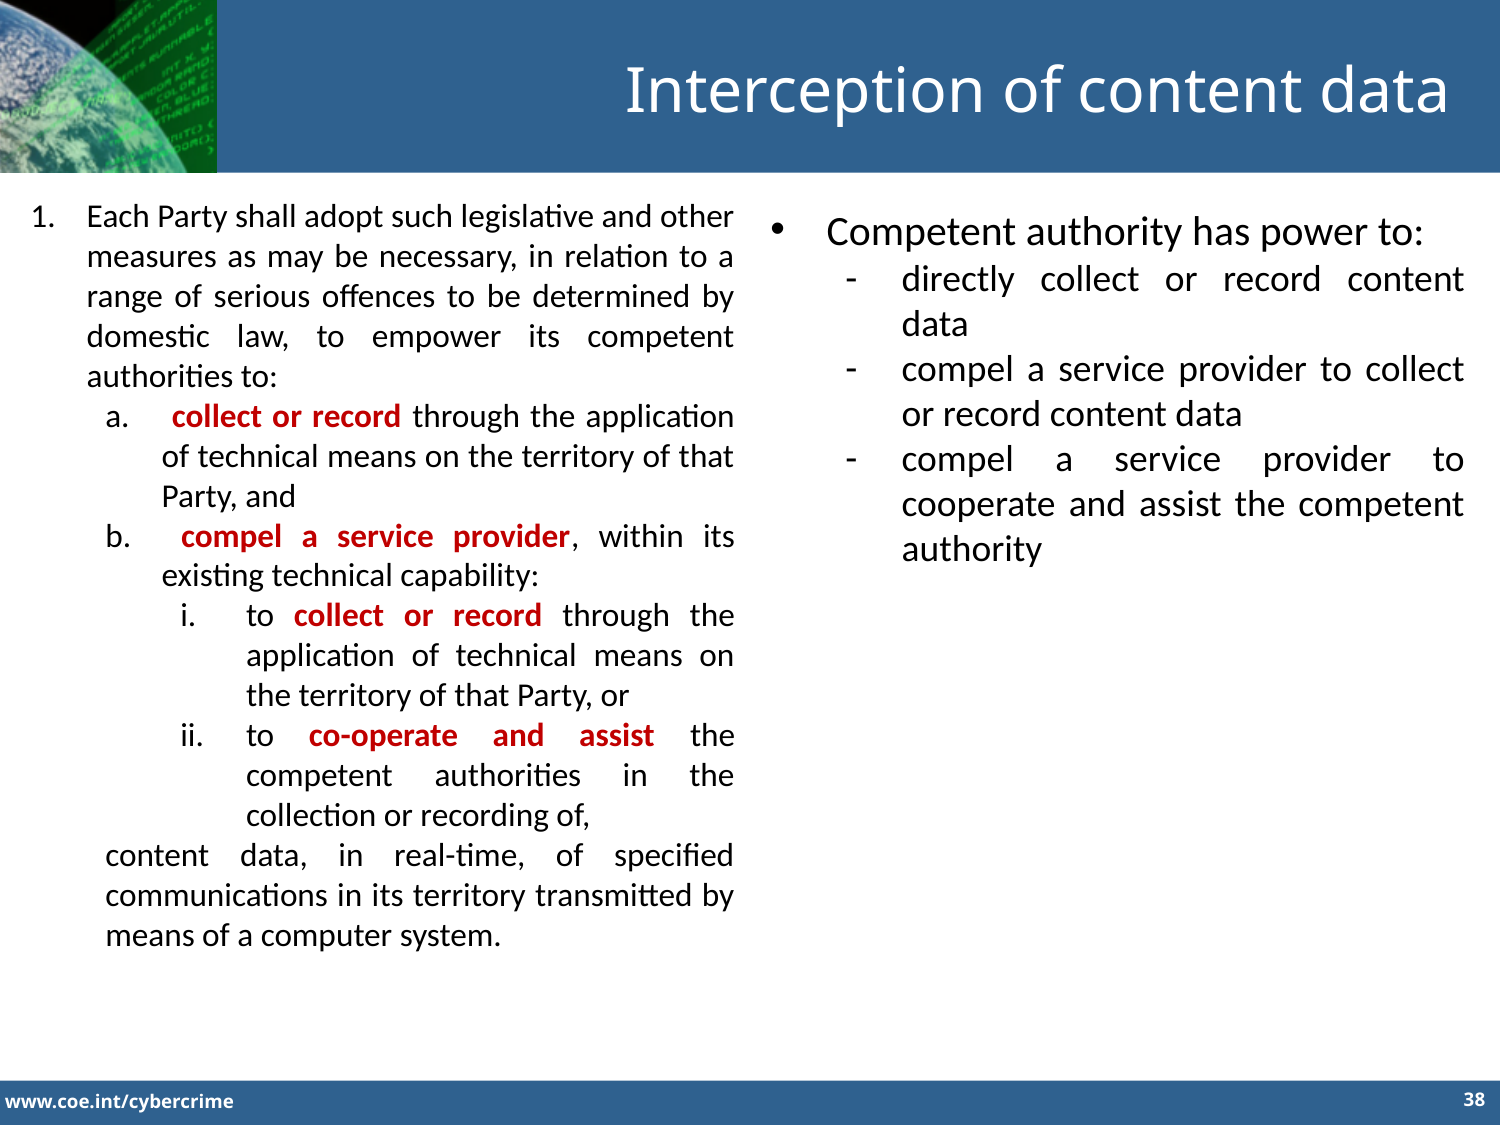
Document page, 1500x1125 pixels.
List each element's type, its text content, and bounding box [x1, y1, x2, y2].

text_box Each Party shall adopt such legislative and other measures as may be necessary, in relation to a range of serious offences to be determined by domestic law, to empower its competent authorities to: collect or record through the application of technical means on the territory of that Party, and compel a service provider, within its existing technical capability: to collect or record through the application of technical means on the territory of that Party, or to co-operate and assist the competent authorities in the collection or recording of, content data, in real-time, of specified communications in its territory transmitted by means of a computer system. [15, 186, 750, 961]
text_box Interception of content data [230, 42, 1483, 133]
picture [0, 0, 217, 173]
text_box Competent authority has power to: directly collect or record content data compel a service provider to collect or record content data compel a service provider to cooperate and assist the competent authority [755, 196, 1480, 577]
